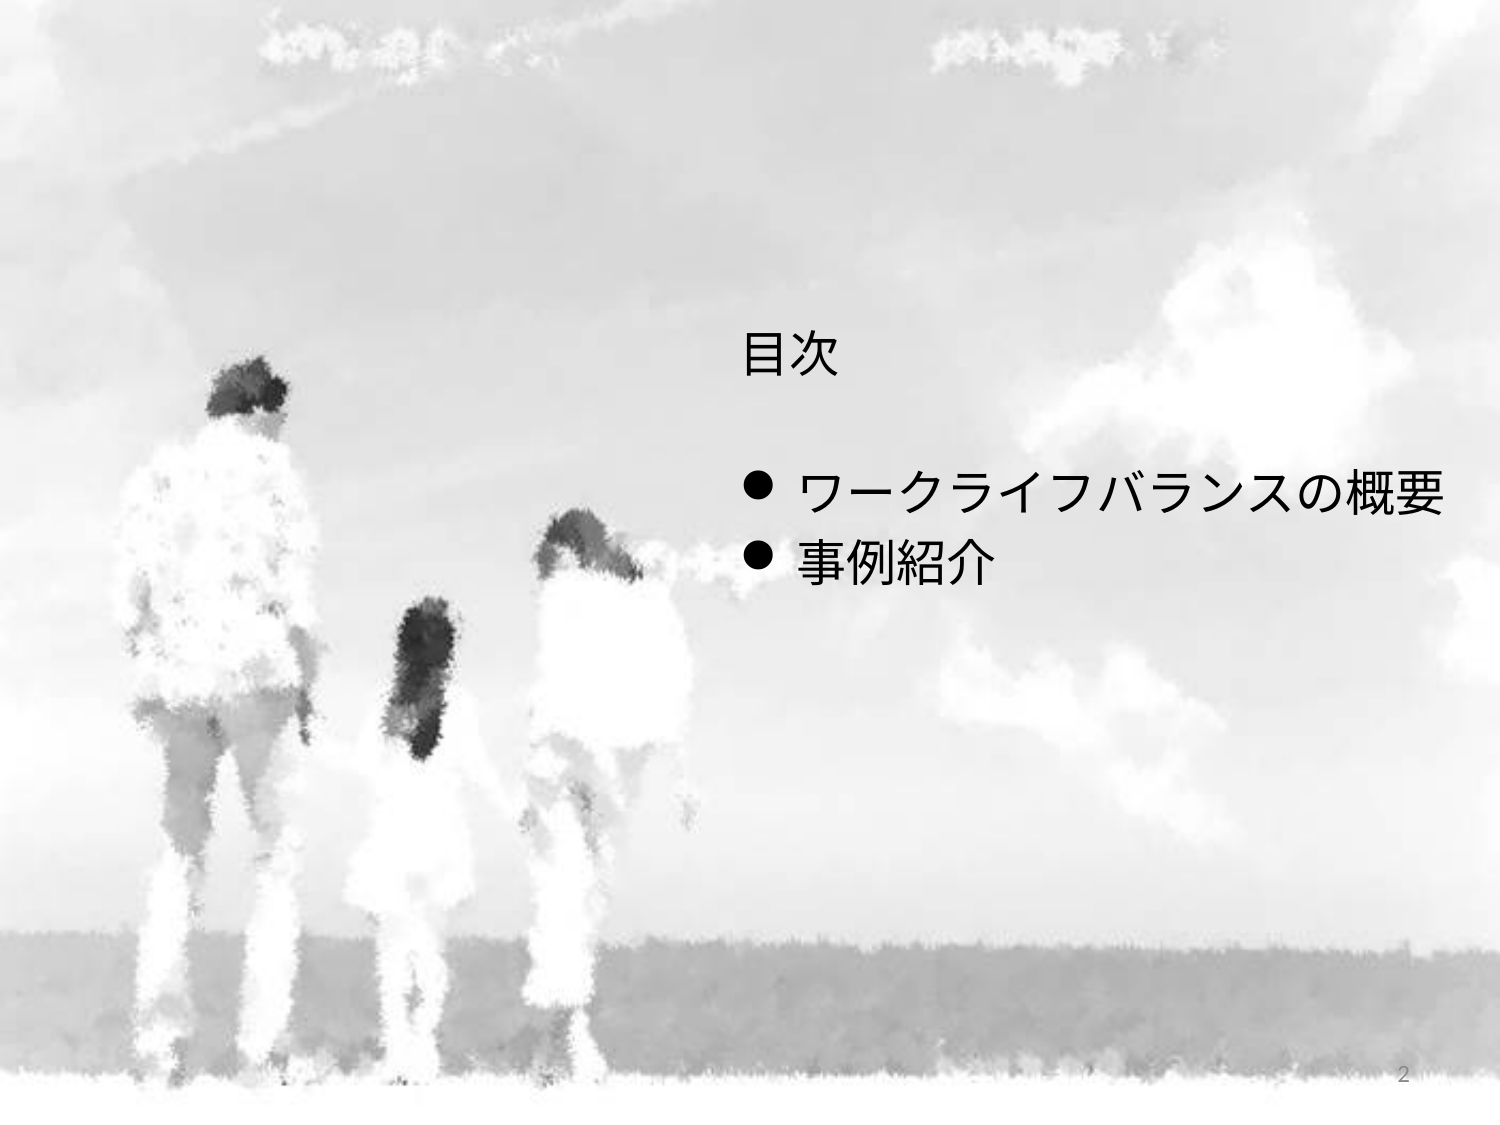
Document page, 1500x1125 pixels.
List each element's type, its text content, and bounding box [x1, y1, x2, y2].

picture [0, 0, 1500, 1125]
slide_number 2 [1074, 1042, 1425, 1103]
list 目次 ワークライフバランスの概要 事例紹介 [724, 314, 1500, 1057]
